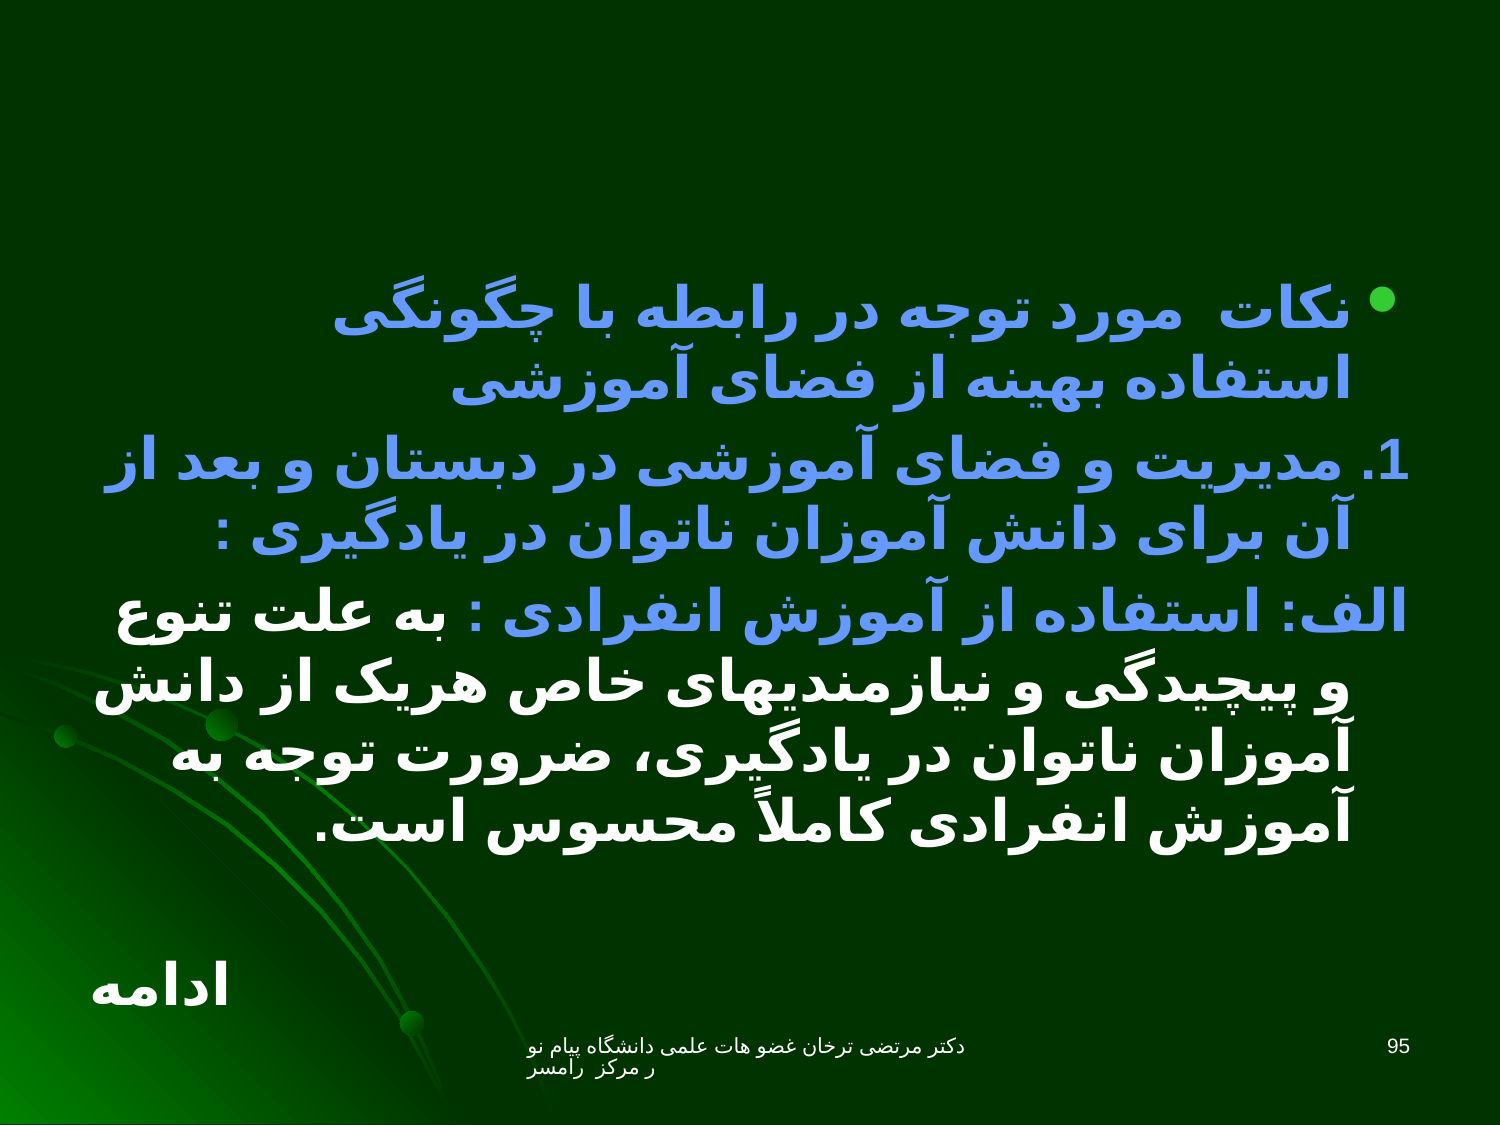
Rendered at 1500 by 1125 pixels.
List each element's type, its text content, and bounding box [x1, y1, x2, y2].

list نکات مورد توجه در رابطه با چگونگی استفاده بهینه از فضای آموزشی 1. مدیریت و فضای آموزشی در دبستان و بعد از آن برای دانش آموزان ناتوان در یادگیری : الف: استفاده از آموزش انفرادی : به علت تنوع و پیچیدگی و نیازمندیهای خاص هریک از دانش آموزان ناتوان در یادگیری، ضرورت توجه به آموزش انفرادی کاملاً محسوس است. ادامه [74, 262, 1426, 1006]
slide_number 95 [1074, 1024, 1426, 1101]
footer دکتر مرتضی ترخان غضو هات علمی دانشگاه پیام نور مرکز رامسر [512, 1024, 988, 1101]
